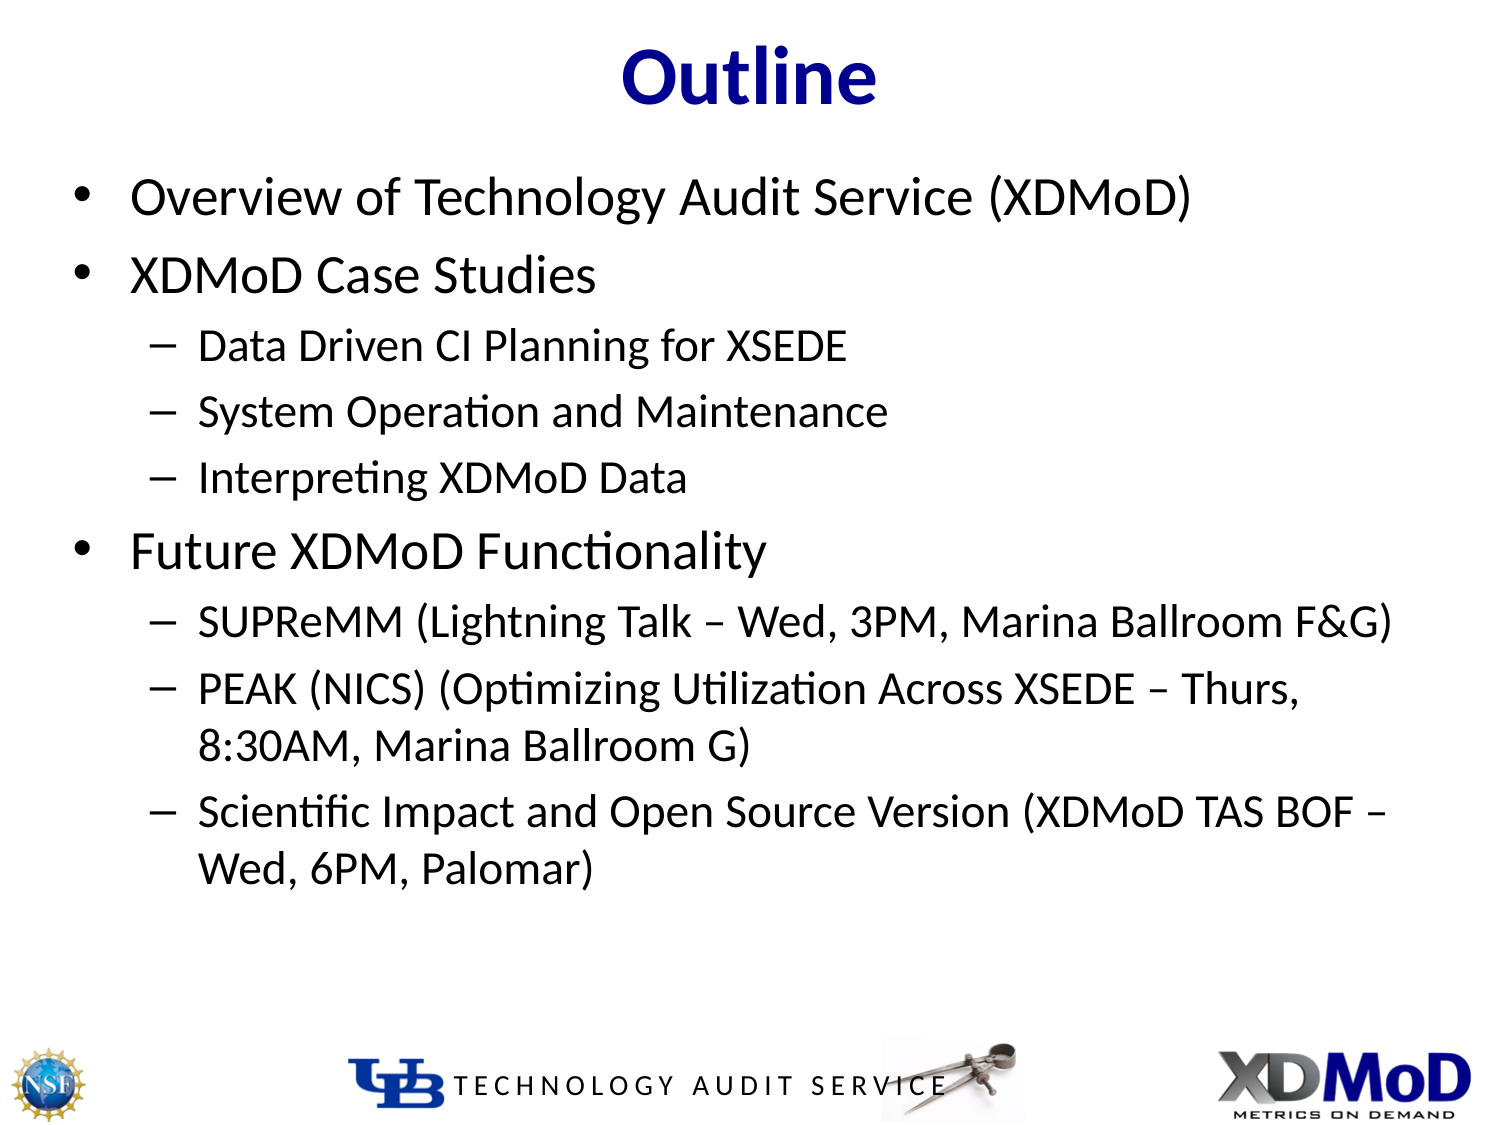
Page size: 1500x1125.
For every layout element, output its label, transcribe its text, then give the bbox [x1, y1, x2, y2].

list Overview of Technology Audit Service (XDMoD) XDMoD Case Studies Data Driven CI Planning for XSEDE System Operation and Maintenance Interpreting XDMoD Data Future XDMoD Functionality SUPReMM (Lightning Talk – Wed, 3PM, Marina Ballroom F&G) PEAK (NICS) (Optimizing Utilization Across XSEDE – Thurs, 8:30AM, Marina Ballroom G) Scientific Impact and Open Source Version (XDMoD TAS BOF – Wed, 6PM, Palomar) [57, 153, 1472, 991]
picture [10, 1046, 87, 1123]
picture [1214, 1043, 1475, 1125]
picture [340, 1054, 449, 1114]
title Outline [0, 12, 1500, 130]
picture [882, 1036, 1026, 1122]
